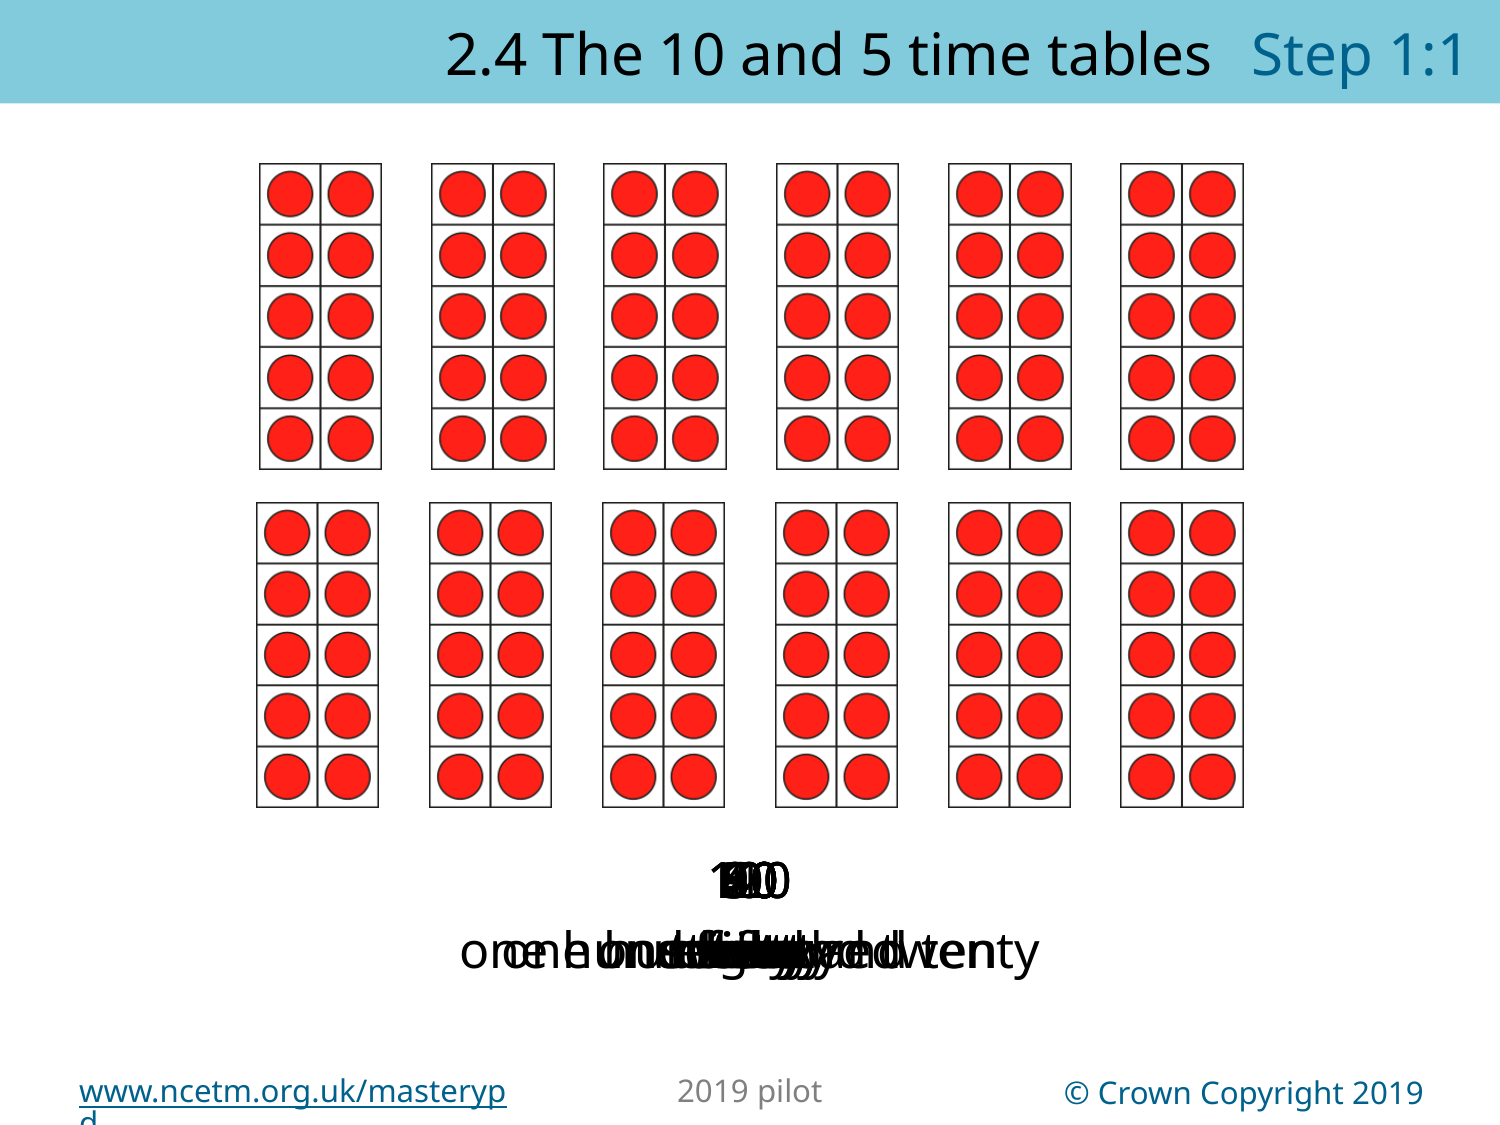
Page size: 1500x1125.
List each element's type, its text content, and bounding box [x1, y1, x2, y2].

picture [948, 163, 1072, 470]
text_box 120 [692, 840, 808, 911]
picture [258, 163, 382, 470]
picture [774, 501, 898, 809]
picture [603, 163, 727, 470]
text_box one hundred and twenty [444, 911, 1056, 986]
picture [1120, 163, 1244, 470]
picture [601, 501, 726, 809]
list 2.4 The 10 and 5 time tables Step 1:1 [0, 0, 1500, 104]
picture [428, 501, 553, 809]
picture [1120, 501, 1244, 809]
picture [775, 163, 900, 470]
picture [255, 501, 380, 809]
picture [431, 163, 555, 470]
picture [947, 501, 1071, 809]
